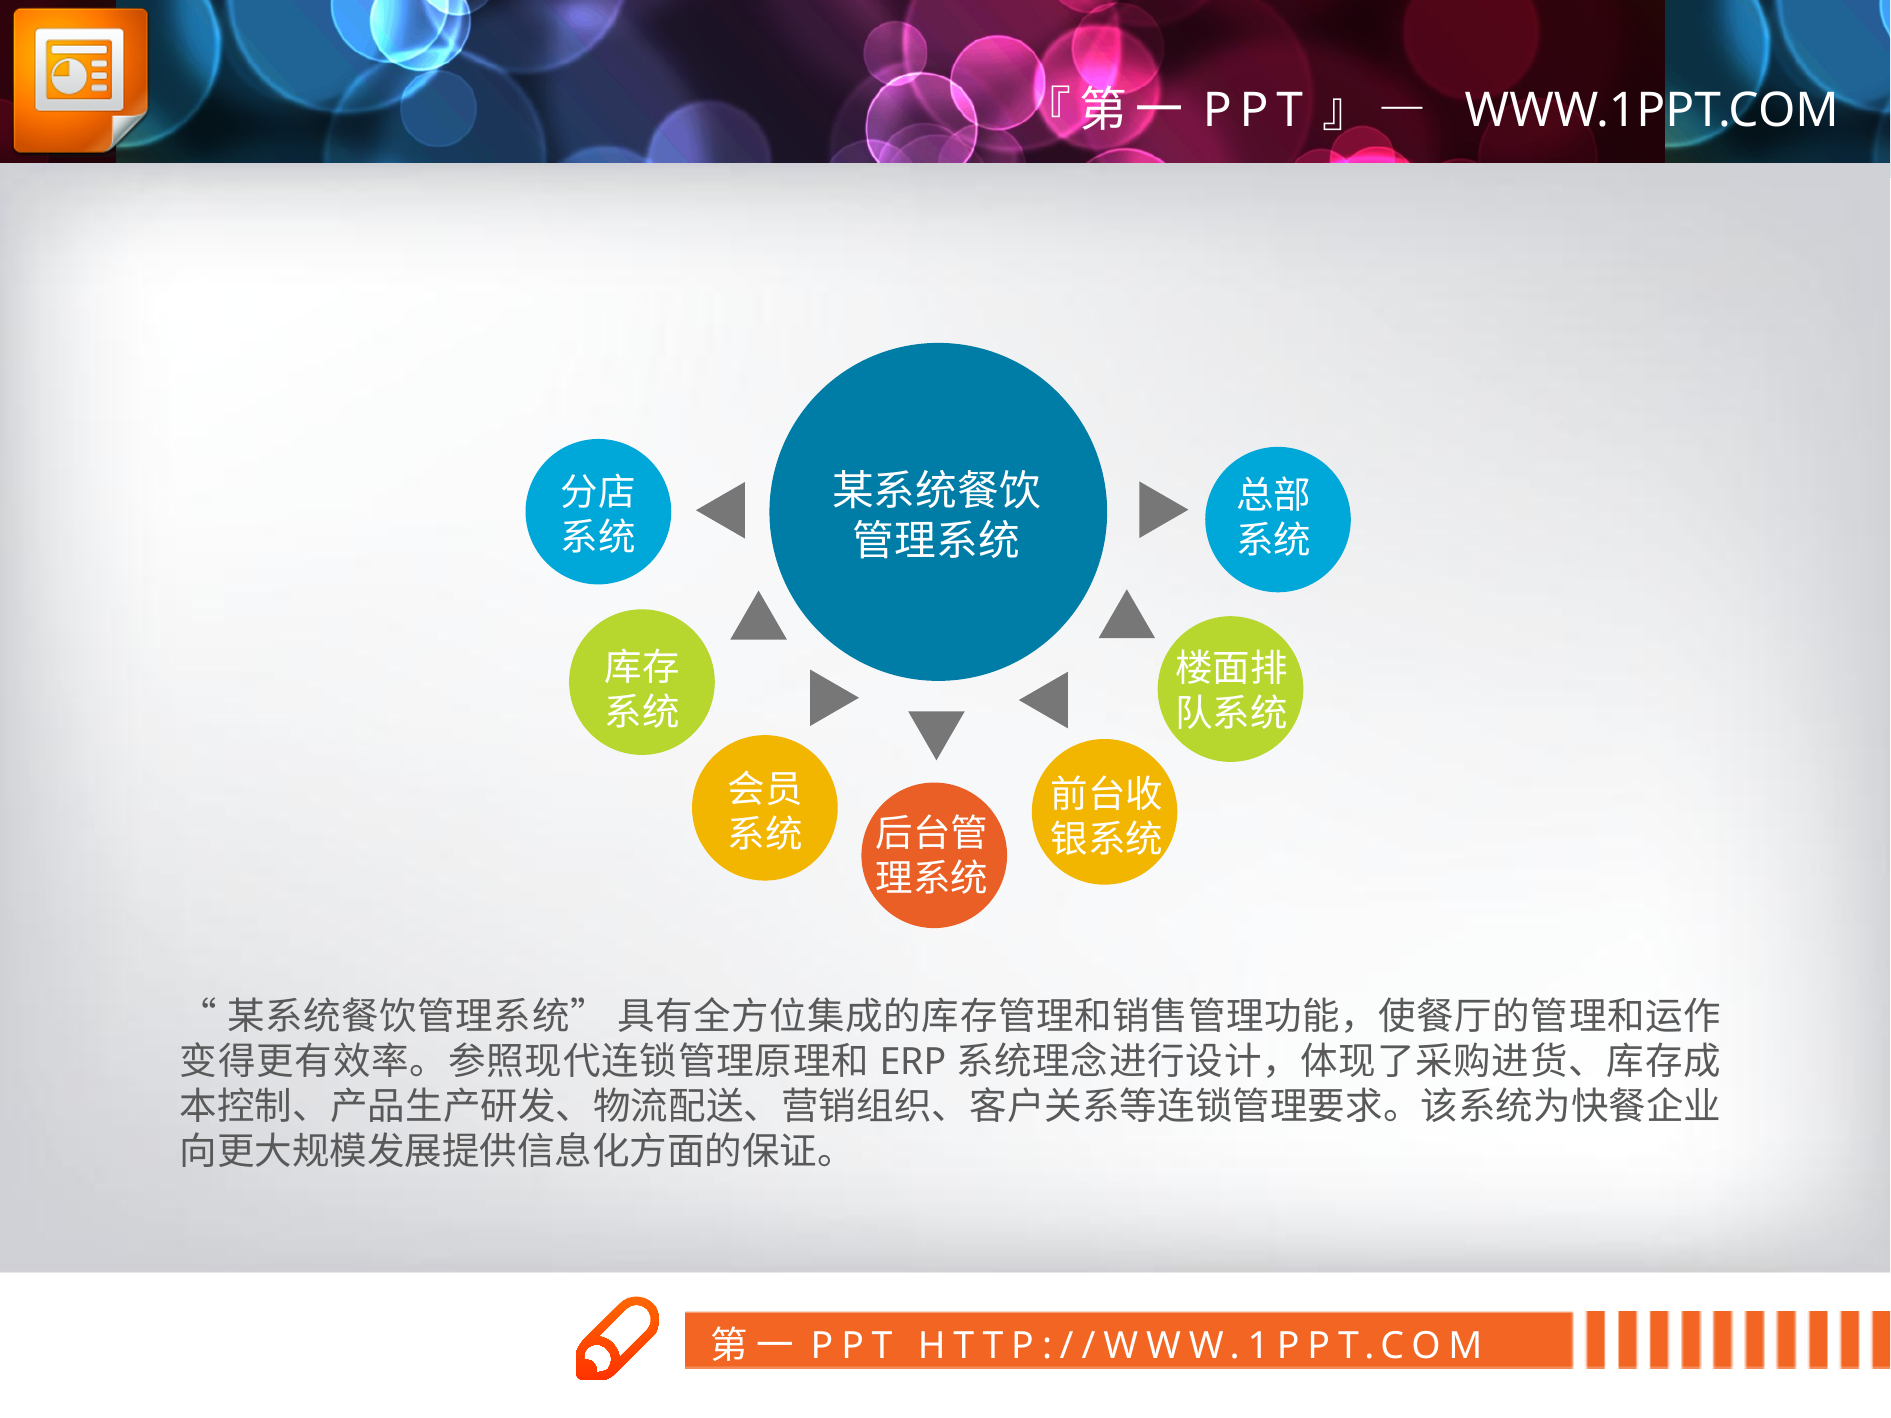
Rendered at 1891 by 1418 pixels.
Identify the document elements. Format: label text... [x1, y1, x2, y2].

picture [0, 0, 1891, 1275]
text_box “某系统餐饮管理系统” 具有全方位集成的库存管理和销售管理功能，使餐厅的管理和运作变得更有效率。参照现代连锁管理原理和ERP系统理念进行设计，体现了采购进货、库存成本控制、产品生产研发、物流配送、营销组织、客户关系等连锁管理要求。该系统为快餐企业向更大规模发展提供信息化方面的保证。 [165, 984, 1737, 1179]
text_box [1024, 731, 1185, 893]
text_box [1149, 607, 1312, 771]
text_box [730, 590, 764, 640]
text_box [1139, 481, 1189, 538]
text_box [810, 689, 860, 725]
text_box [517, 430, 680, 593]
text_box [1113, 589, 1144, 639]
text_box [1197, 438, 1359, 601]
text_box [769, 342, 1108, 682]
text_box [695, 482, 745, 539]
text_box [853, 774, 1015, 937]
text_box [908, 711, 965, 761]
picture [685, 1311, 1891, 1369]
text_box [683, 726, 847, 889]
text_box [1018, 689, 1068, 729]
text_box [561, 601, 723, 763]
